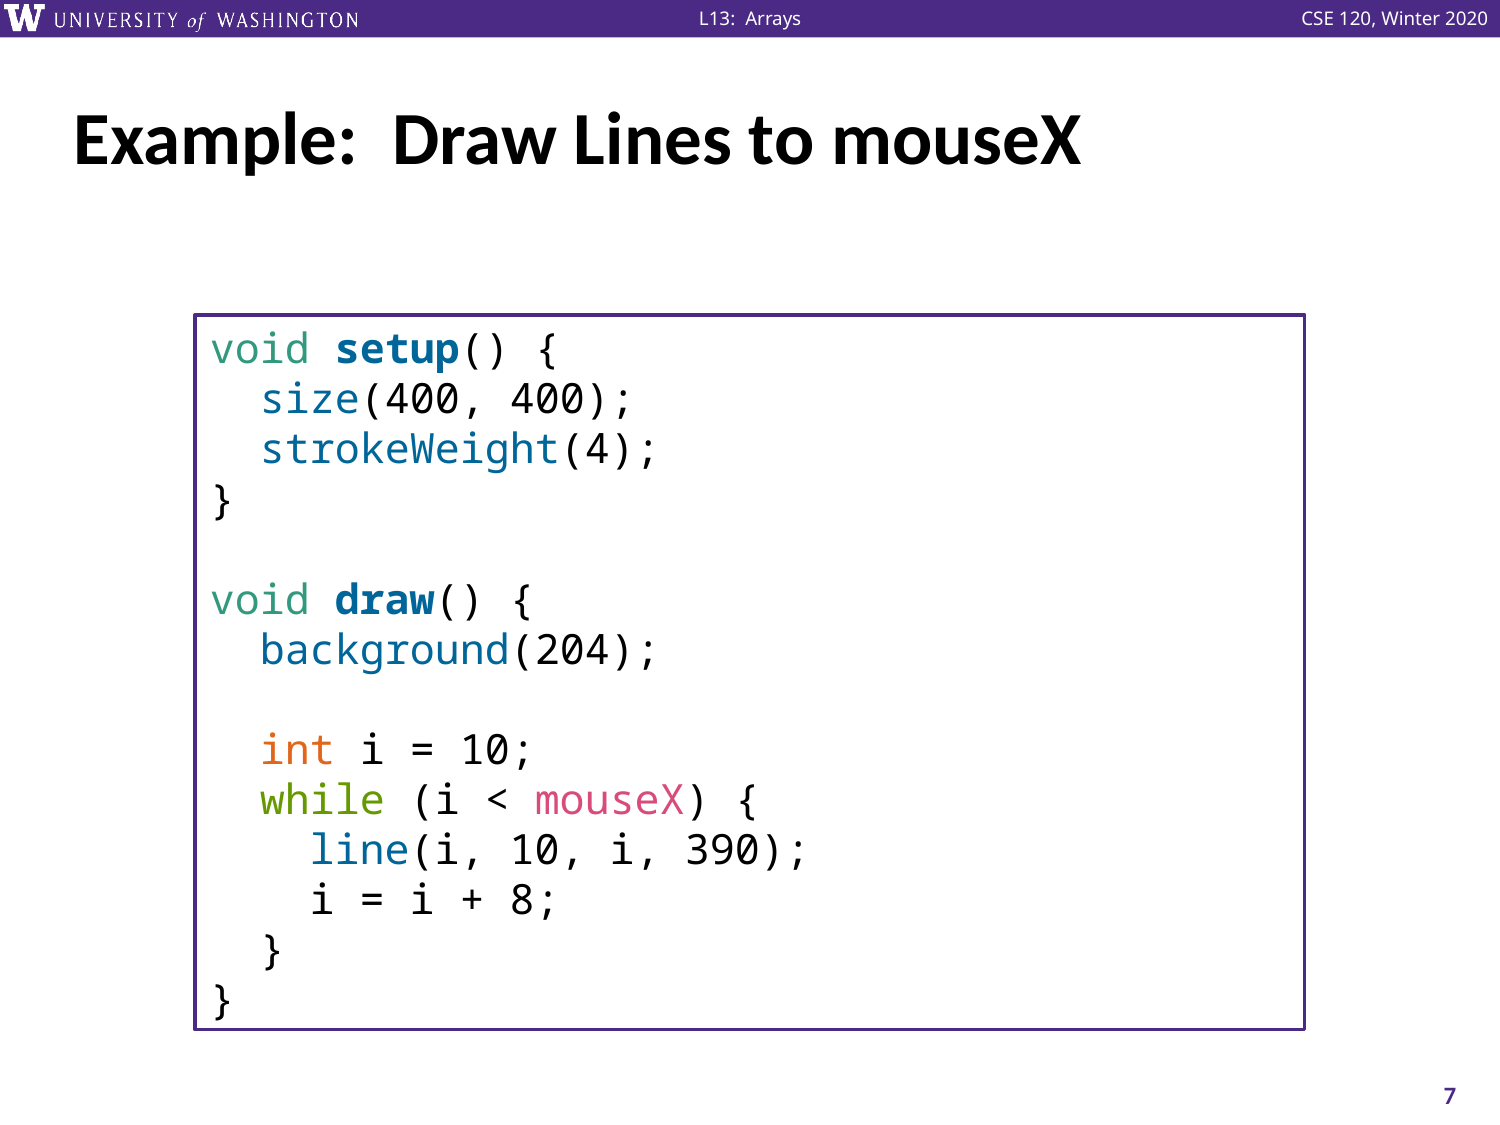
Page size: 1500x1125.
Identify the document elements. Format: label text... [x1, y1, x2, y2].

text_box void setup() { size(400, 400); strokeWeight(4); } void draw() { background(204); int i = 10; while (i < mouseX) { line(i, 10, i, 390); i = i + 8; } } [194, 314, 1305, 1030]
title Example: Draw Lines to mouseX [58, 71, 1438, 198]
slide_number 7 [1400, 1065, 1500, 1125]
picture [4, 4, 358, 32]
